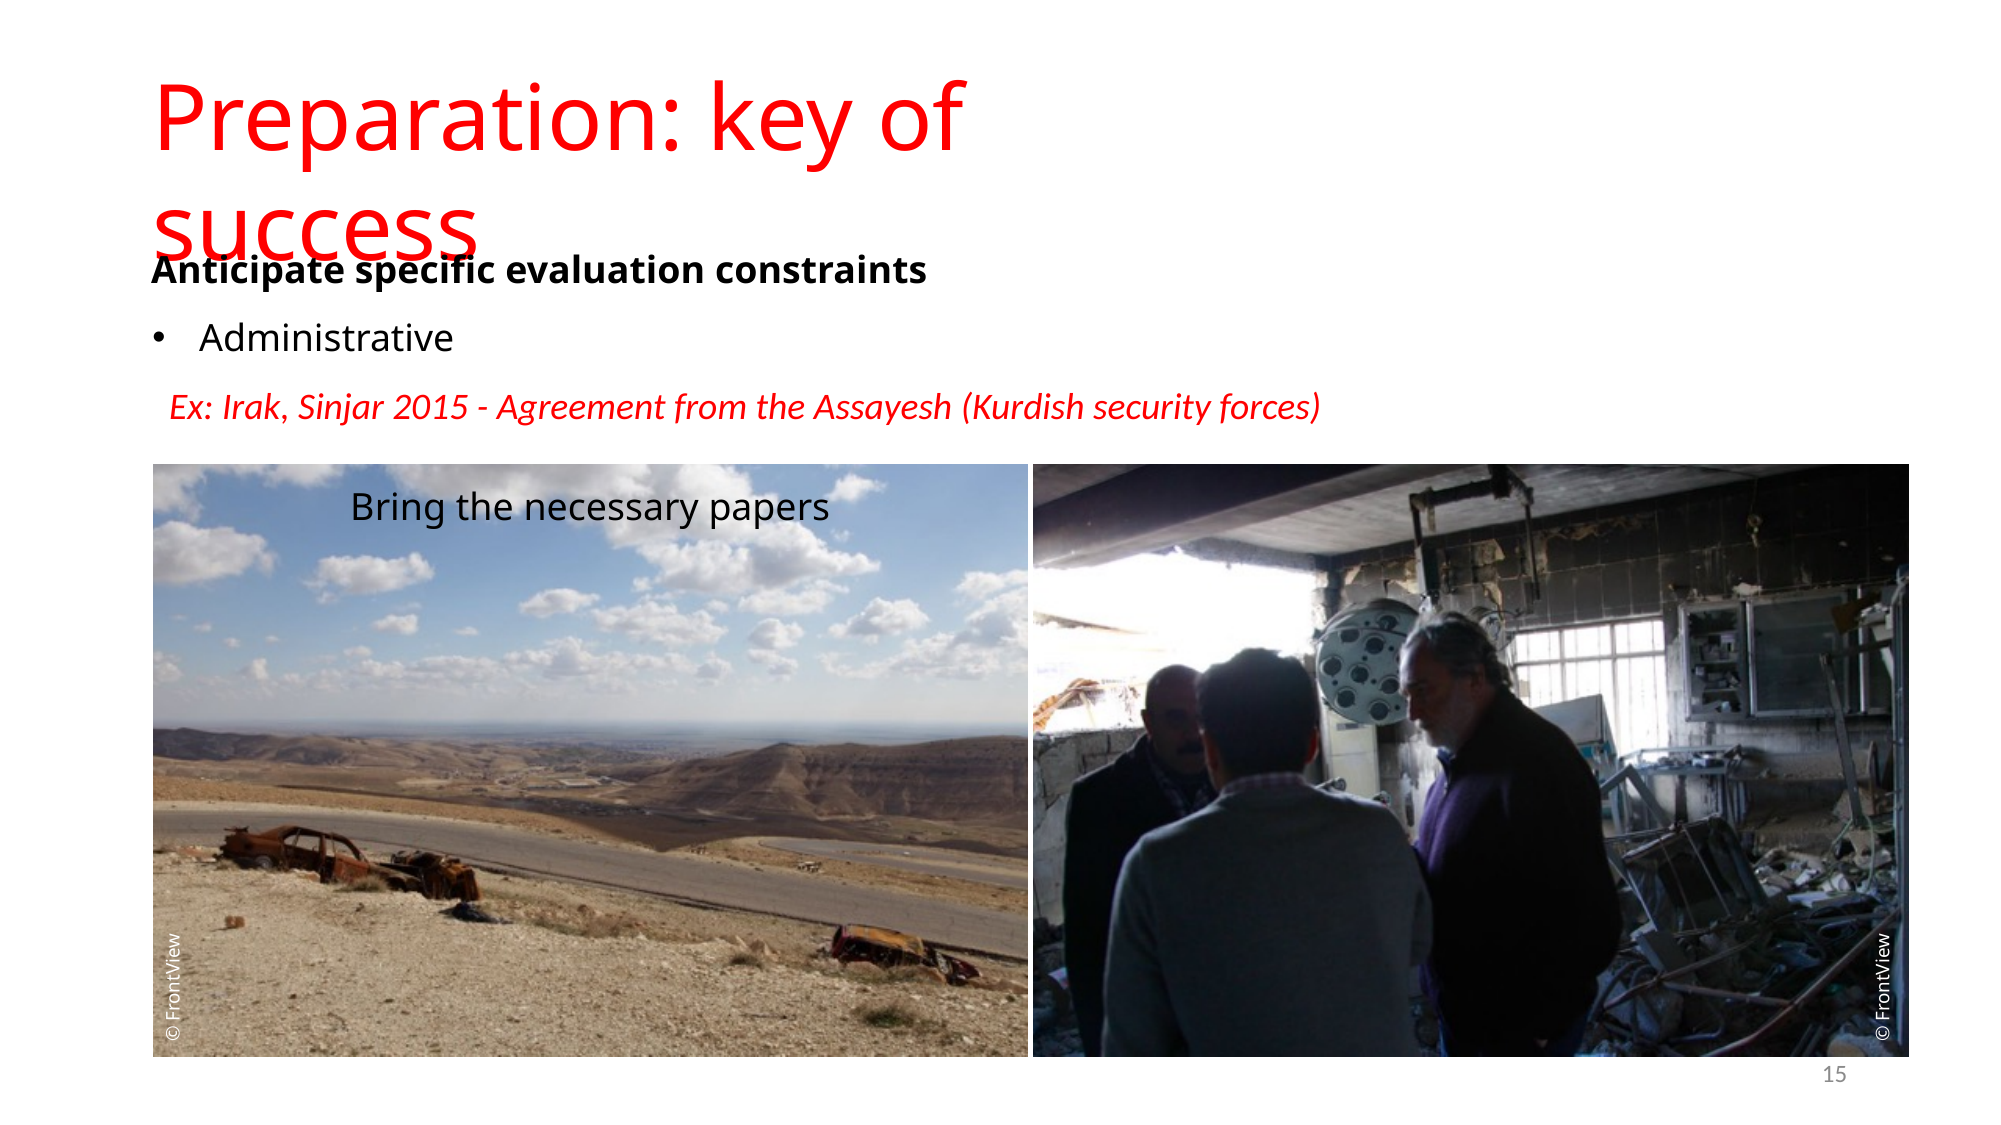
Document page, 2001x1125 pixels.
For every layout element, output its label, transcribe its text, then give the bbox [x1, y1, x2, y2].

text_box Ex: Irak, Sinjar 2015 - Agreement from the Assayesh (Kurdish security forces) [154, 374, 1338, 435]
title Preparation: key of success [137, 51, 1244, 287]
picture [1033, 464, 1909, 1057]
slide_number 15 [1412, 1057, 1863, 1103]
text_box Anticipate specific evaluation constraints [136, 238, 953, 299]
text_box Administrative [137, 306, 1909, 367]
picture [153, 464, 1028, 1057]
